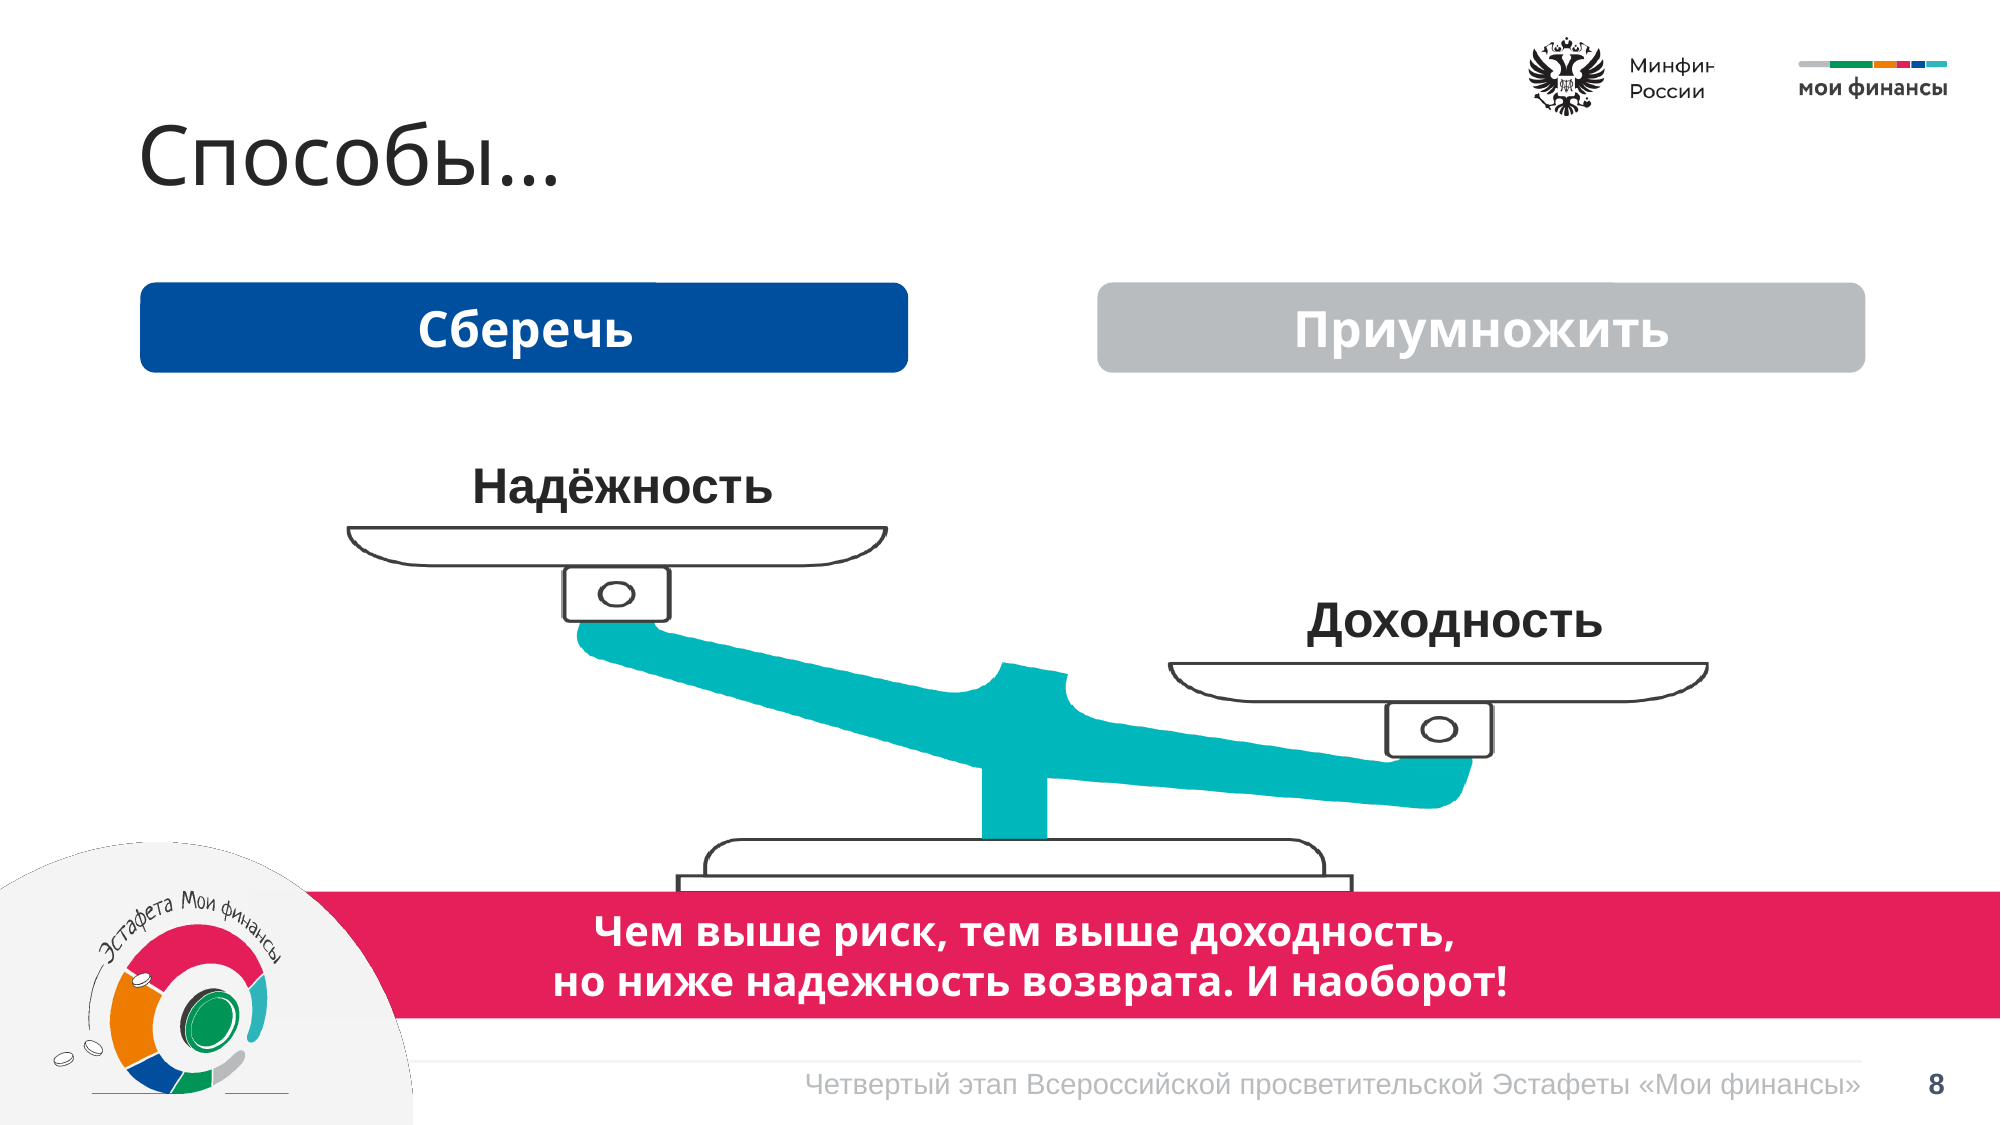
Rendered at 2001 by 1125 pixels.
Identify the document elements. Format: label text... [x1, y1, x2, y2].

text_box Сберечь [188, 290, 863, 366]
text_box 8 [1862, 1064, 1945, 1125]
text_box Чем выше риск, тем выше доходность, но ниже надежность возврата. И наоборот! [418, 903, 1757, 1007]
text_box [418, 890, 2000, 1021]
picture [0, 525, 1709, 1125]
text_box [1095, 280, 1868, 375]
text_box [138, 280, 911, 375]
text_box Приумножить [1187, 290, 1777, 366]
text_box Надёжность [472, 453, 784, 524]
title Способы… [137, 113, 1430, 200]
